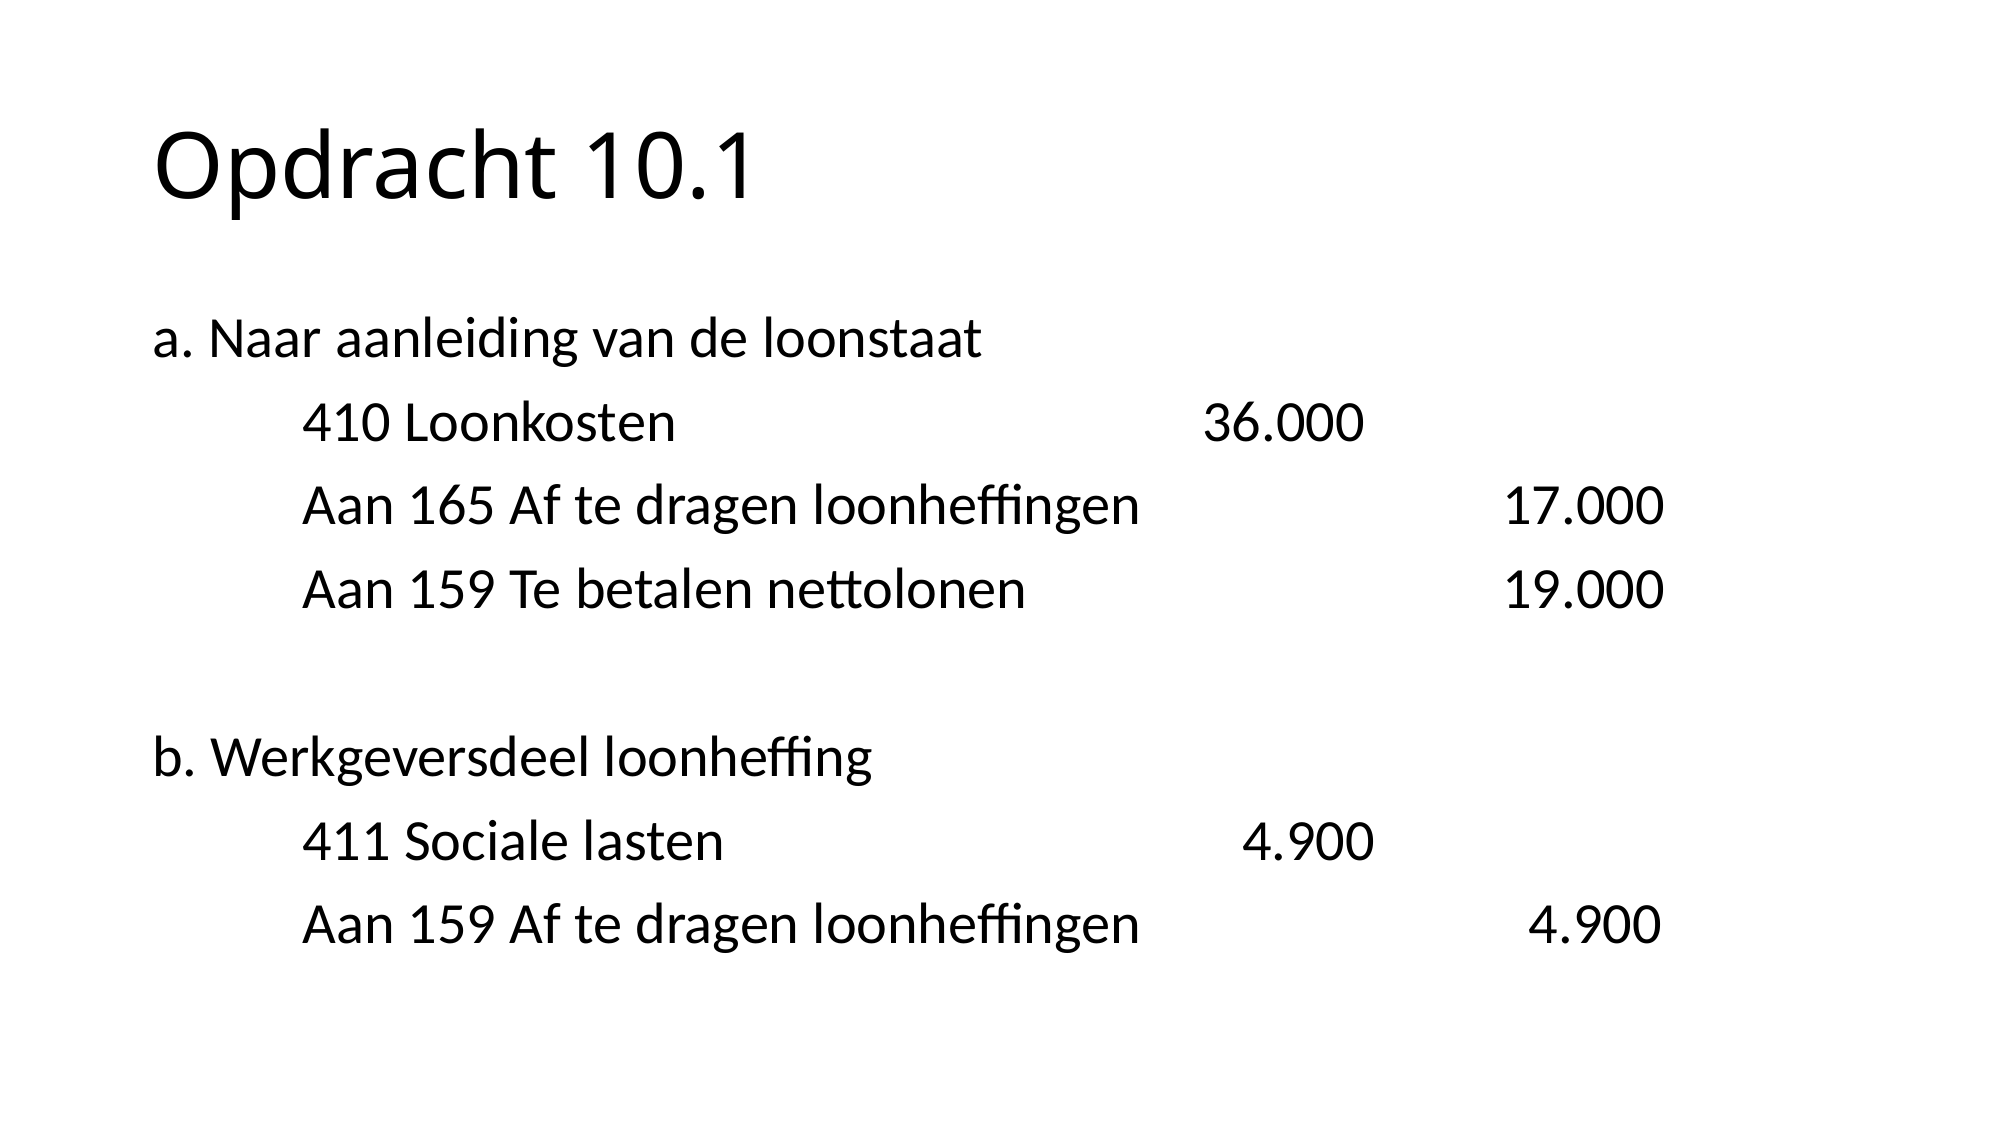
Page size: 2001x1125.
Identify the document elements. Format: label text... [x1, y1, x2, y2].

title Opdracht 10.1 [137, 59, 1863, 278]
list a. Naar aanleiding van de loonstaat 410 Loonkosten 36.000 Aan 165 Af te dragen loonheffingen 17.000 Aan 159 Te betalen nettolonen 19.000 b. Werkgeversdeel loonheffing 411 Sociale lasten 4.900 Aan 159 Af te dragen loonheffingen 4.900 [137, 299, 1863, 1014]
